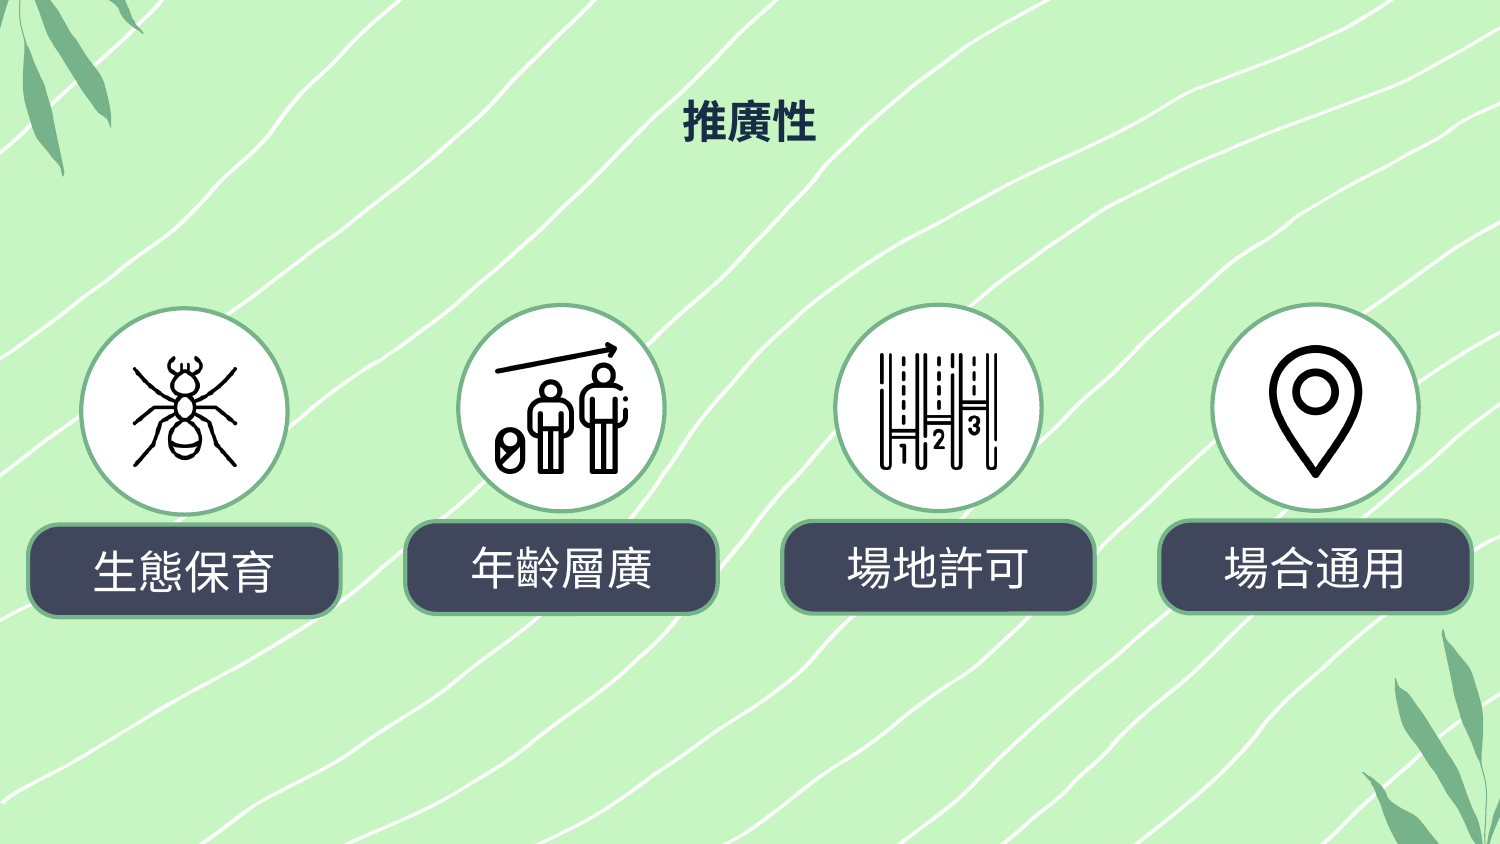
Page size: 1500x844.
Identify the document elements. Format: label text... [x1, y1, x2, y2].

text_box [404, 304, 718, 615]
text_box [27, 308, 341, 618]
title 推廣性 [117, 72, 1383, 168]
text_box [1158, 304, 1472, 614]
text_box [781, 304, 1095, 614]
